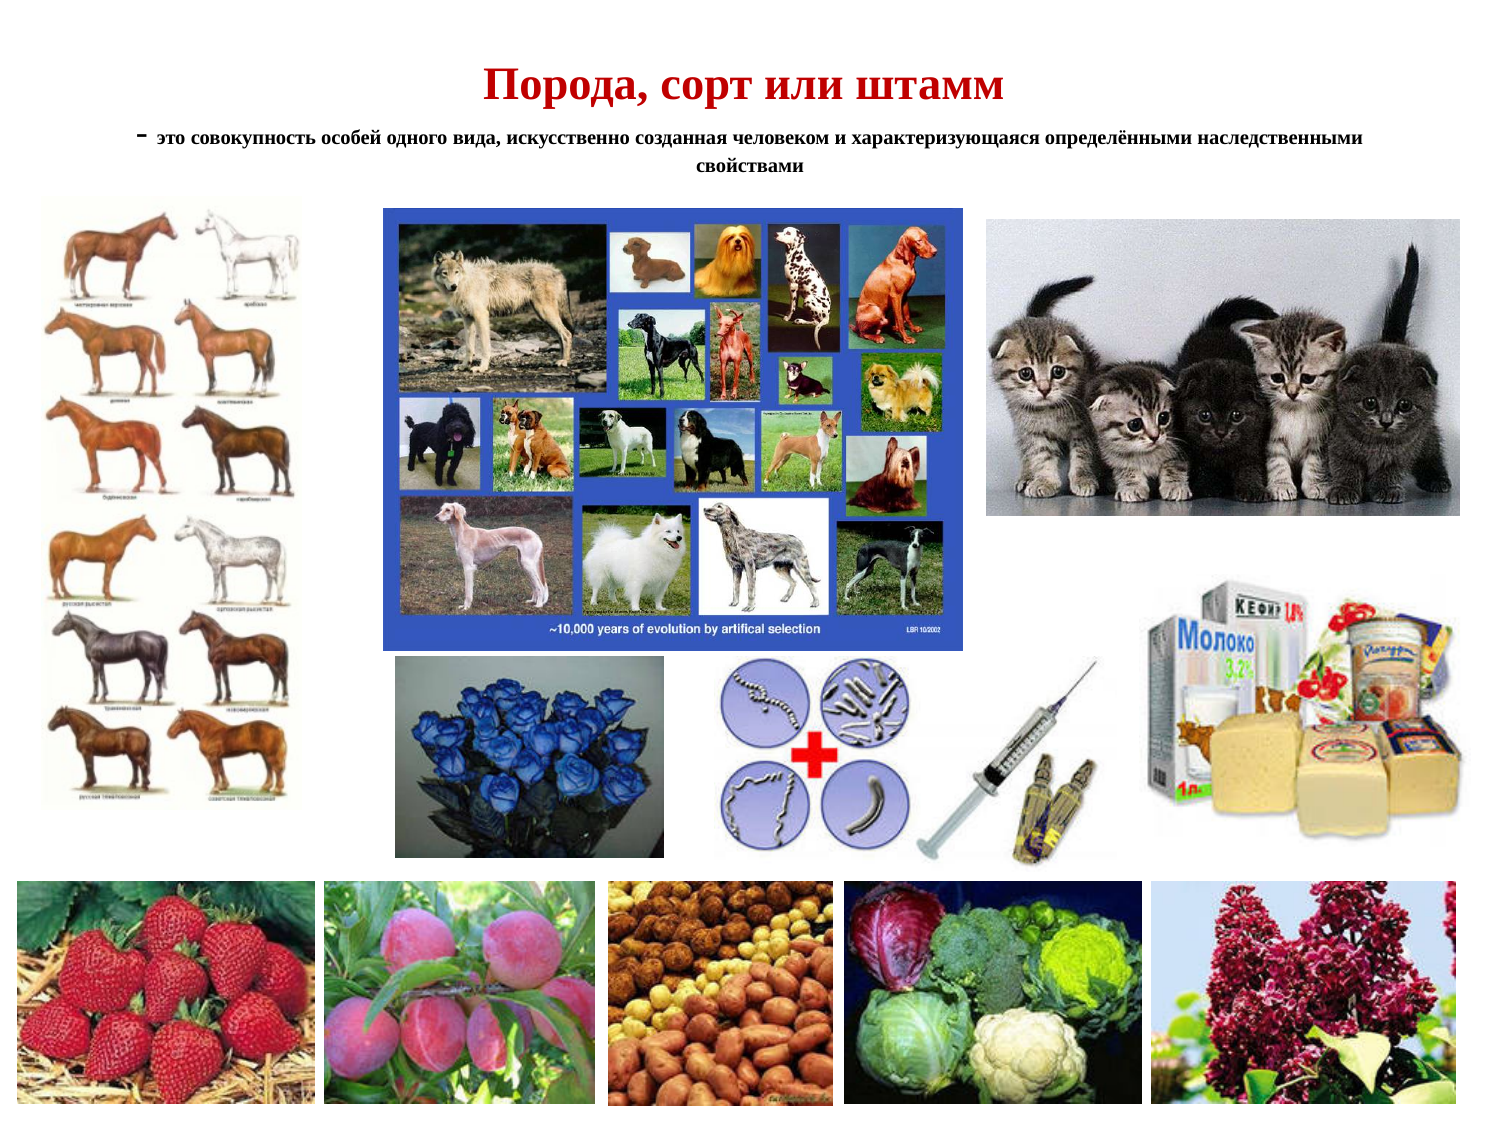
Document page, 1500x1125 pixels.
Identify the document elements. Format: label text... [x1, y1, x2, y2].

picture [844, 881, 1142, 1105]
picture [607, 881, 833, 1107]
picture [714, 656, 1117, 872]
picture [1139, 573, 1471, 848]
picture [324, 881, 596, 1105]
picture [985, 219, 1460, 516]
picture [395, 656, 664, 858]
picture [1151, 881, 1457, 1105]
picture [17, 881, 315, 1105]
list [383, 207, 963, 651]
picture [40, 196, 302, 810]
title Порода, сорт или штамм - это совокупность особей одного вида, искусственно созданная человеком и характеризующаяся определёнными наследственными свойствами [75, 45, 1425, 185]
